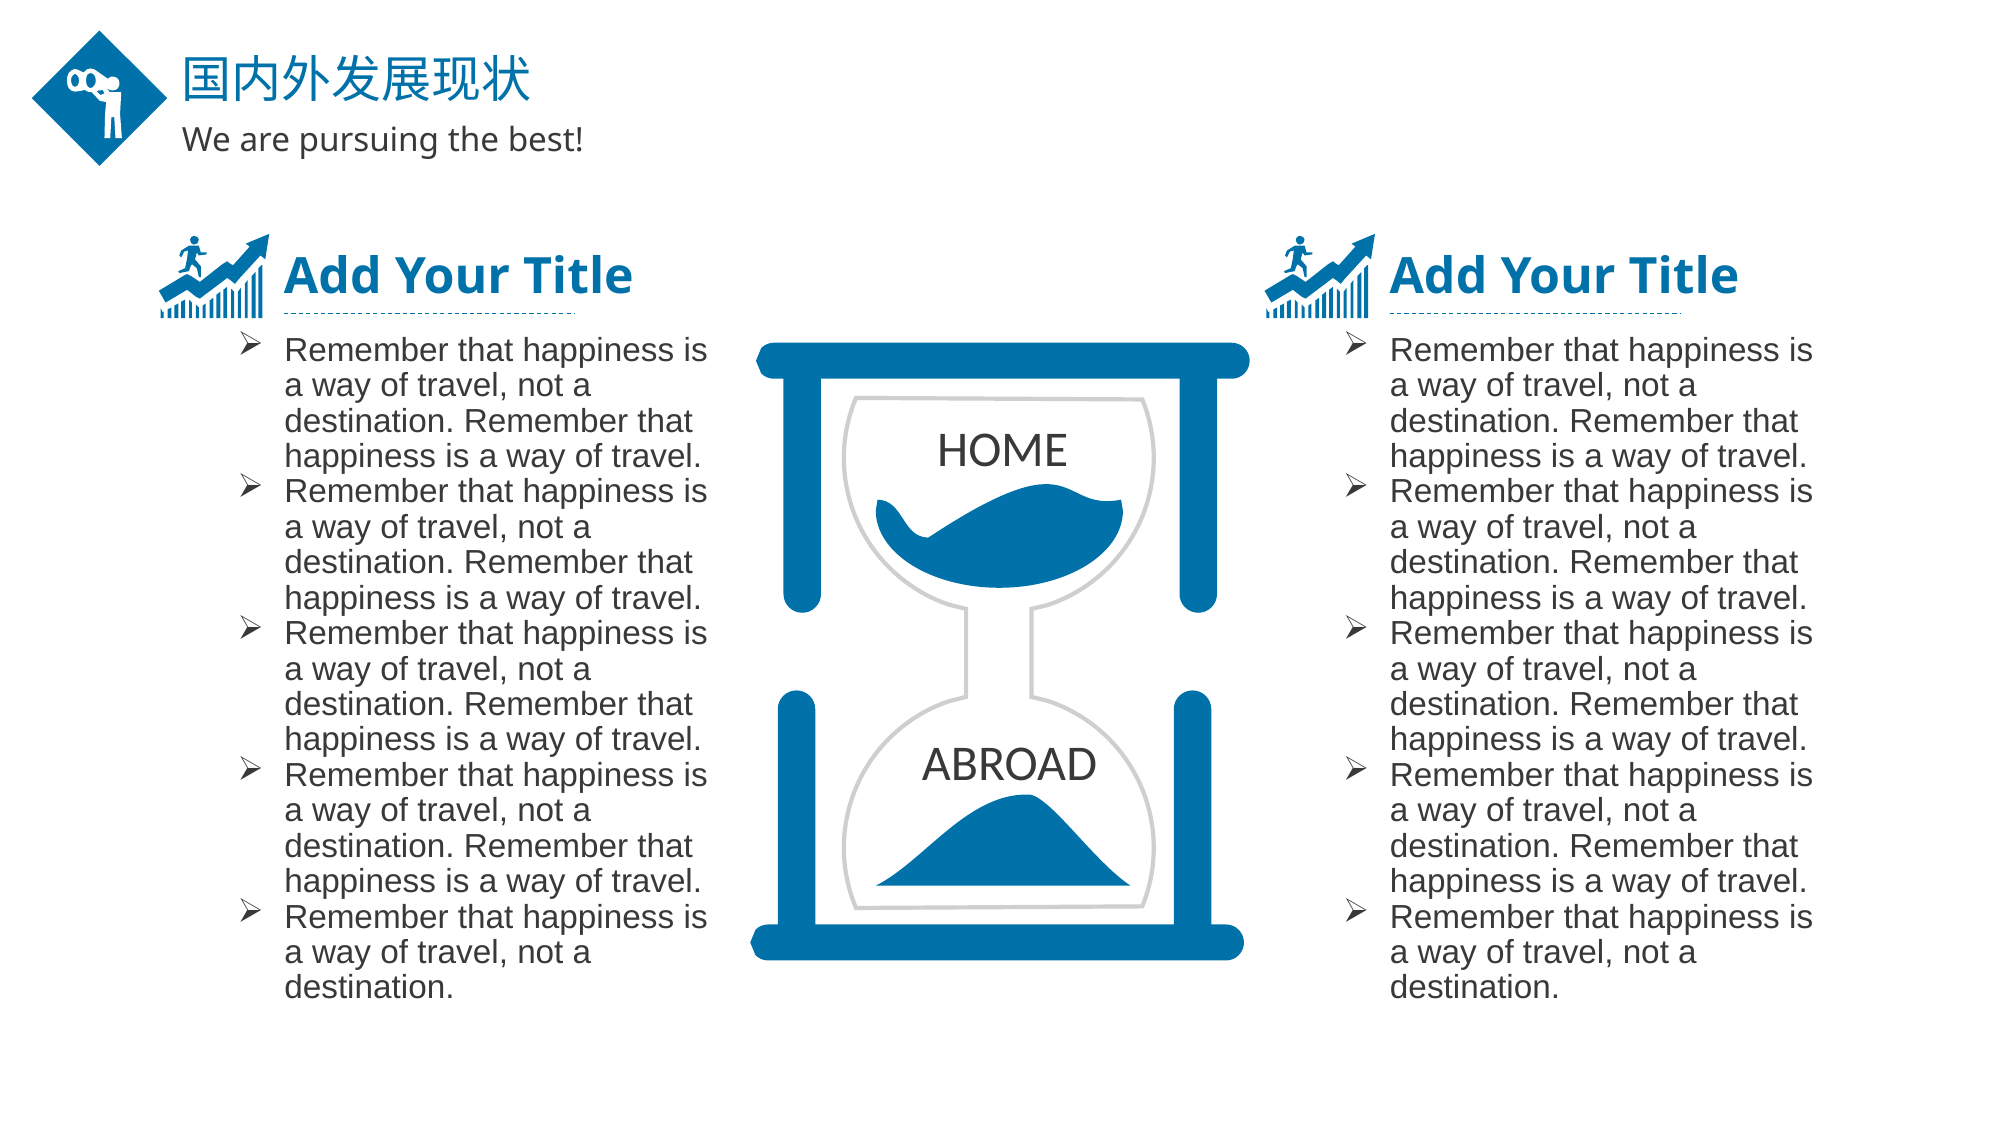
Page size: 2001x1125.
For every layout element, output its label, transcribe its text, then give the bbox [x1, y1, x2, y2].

text_box [181, 299, 186, 319]
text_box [269, 236, 668, 319]
text_box [1286, 299, 1291, 319]
text_box [174, 303, 179, 319]
text_box [160, 308, 164, 319]
text_box [1364, 265, 1369, 319]
text_box [1329, 286, 1333, 319]
text_box [1308, 303, 1312, 319]
text_box [1343, 287, 1347, 319]
text_box [1301, 304, 1305, 319]
text_box [1273, 307, 1278, 319]
text_box [216, 291, 221, 319]
text_box [251, 272, 256, 319]
text_box [1315, 297, 1320, 319]
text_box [1374, 236, 1773, 319]
text_box [1357, 272, 1362, 319]
text_box [209, 297, 214, 319]
text_box [223, 286, 228, 319]
text_box [244, 279, 248, 319]
text_box [1322, 291, 1327, 319]
text_box [1266, 308, 1270, 319]
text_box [31, 30, 673, 166]
text_box Remember that happiness is a way of travel, not a destination. Remember that happiness is a way of travel. Remember that happiness is a way of travel, not a destination. Remember that happiness is a way of travel. Remember that happiness is a way of travel, not a destination. Remember that happiness is a way of travel. Remember that happiness is a way of travel, not a destination. Remember that happiness is a way of travel. Remember that happiness is a way of travel, not a destination. [1328, 324, 1842, 1049]
text_box [202, 303, 206, 319]
text_box [1350, 279, 1354, 319]
text_box [1294, 299, 1298, 319]
text_box [167, 307, 172, 319]
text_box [750, 342, 1250, 961]
text_box [158, 233, 270, 303]
text_box Remember that happiness is a way of travel, not a destination. Remember that happiness is a way of travel. Remember that happiness is a way of travel, not a destination. Remember that happiness is a way of travel. Remember that happiness is a way of travel, not a destination. Remember that happiness is a way of travel. Remember that happiness is a way of travel, not a destination. Remember that happiness is a way of travel. Remember that happiness is a way of travel, not a destination. [222, 324, 736, 1049]
text_box [237, 287, 241, 319]
text_box [231, 288, 235, 319]
text_box [1336, 288, 1340, 319]
text_box [258, 265, 263, 319]
text_box [195, 304, 199, 319]
text_box [1264, 233, 1375, 303]
text_box [1280, 303, 1285, 319]
